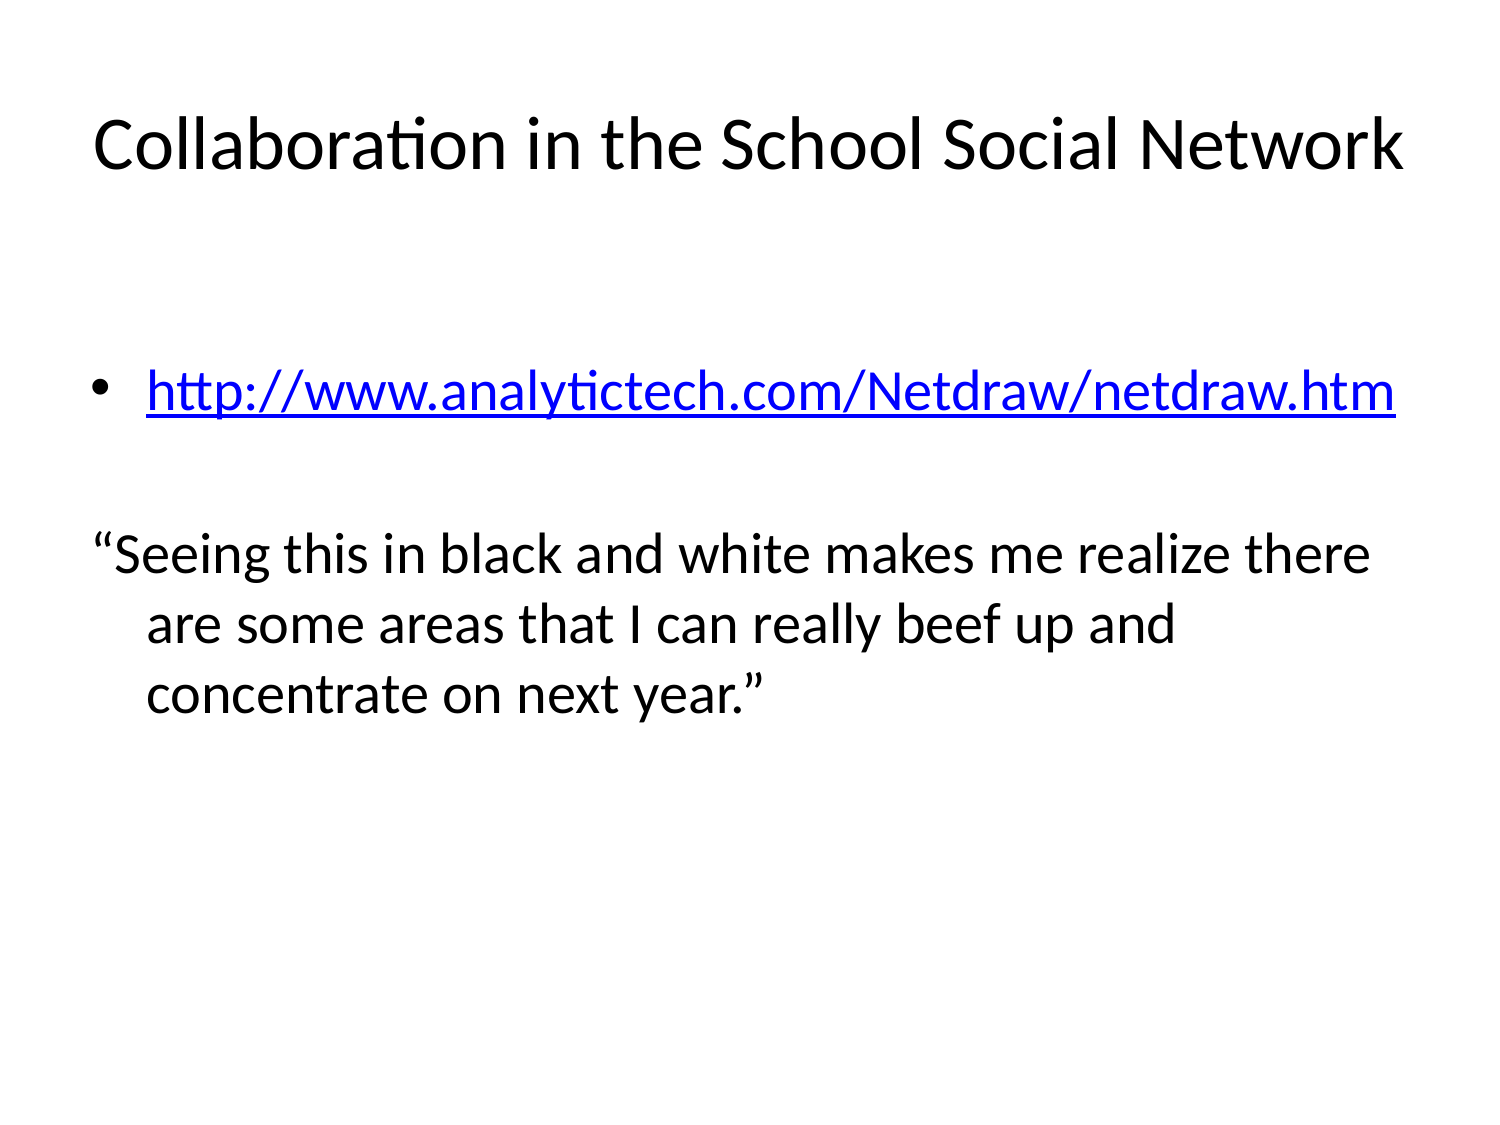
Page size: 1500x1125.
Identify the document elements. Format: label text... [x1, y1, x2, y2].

title Collaboration in the School Social Network [75, 45, 1425, 233]
list http://www.analytictech.com/Netdraw/netdraw.htm “Seeing this in black and white makes me realize there are some areas that I can really beef up and concentrate on next year.” [75, 262, 1425, 1005]
